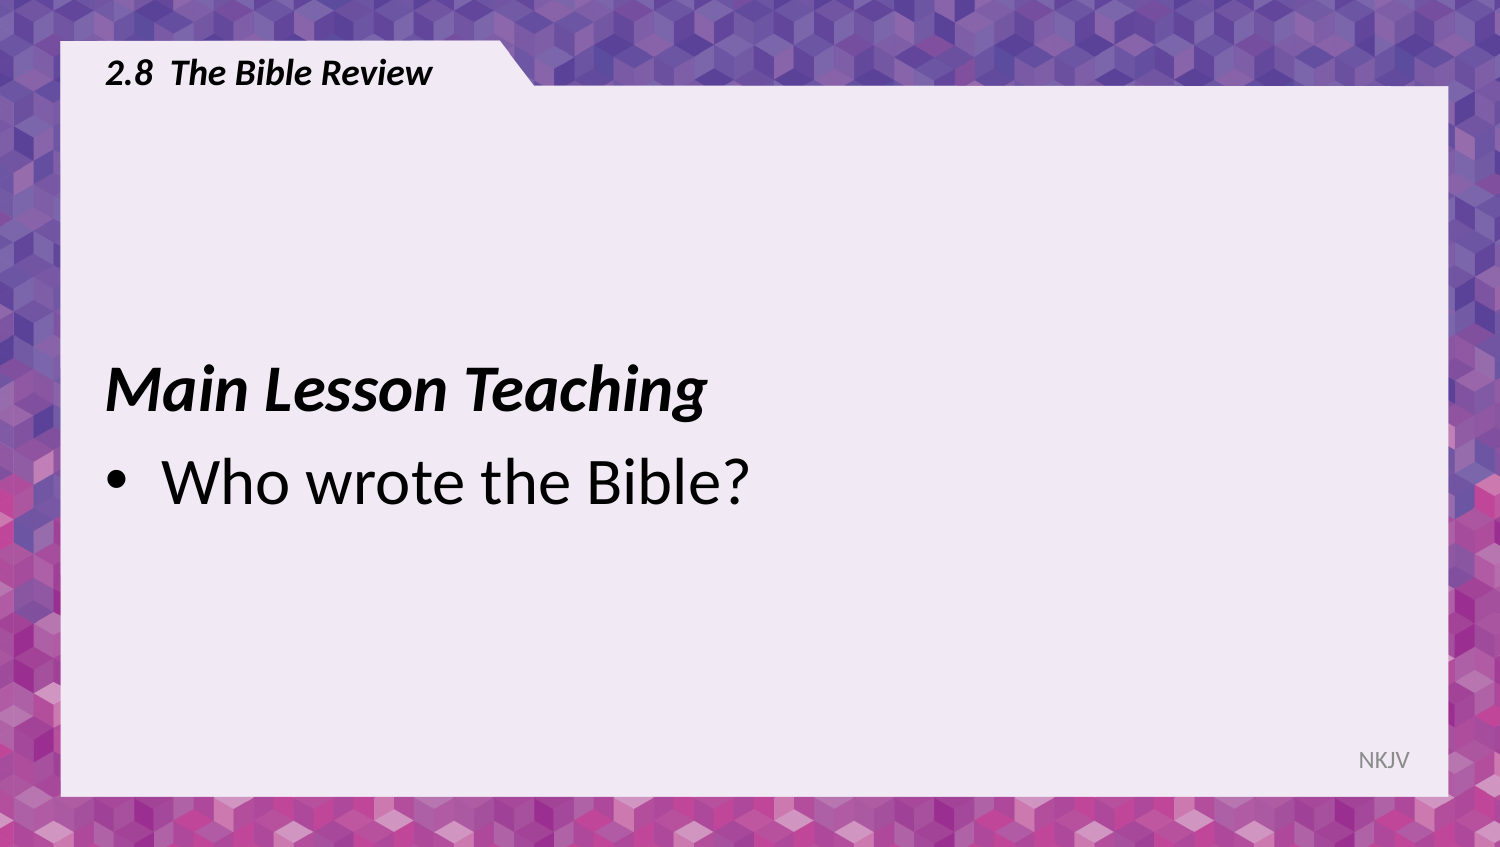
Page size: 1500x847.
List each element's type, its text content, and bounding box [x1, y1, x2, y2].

title 2.8 The Bible Review [89, 33, 1420, 108]
footer NKJV [950, 736, 1425, 782]
picture [0, 0, 1500, 847]
list Main Lesson Teaching Who wrote the Bible? [89, 141, 1403, 722]
